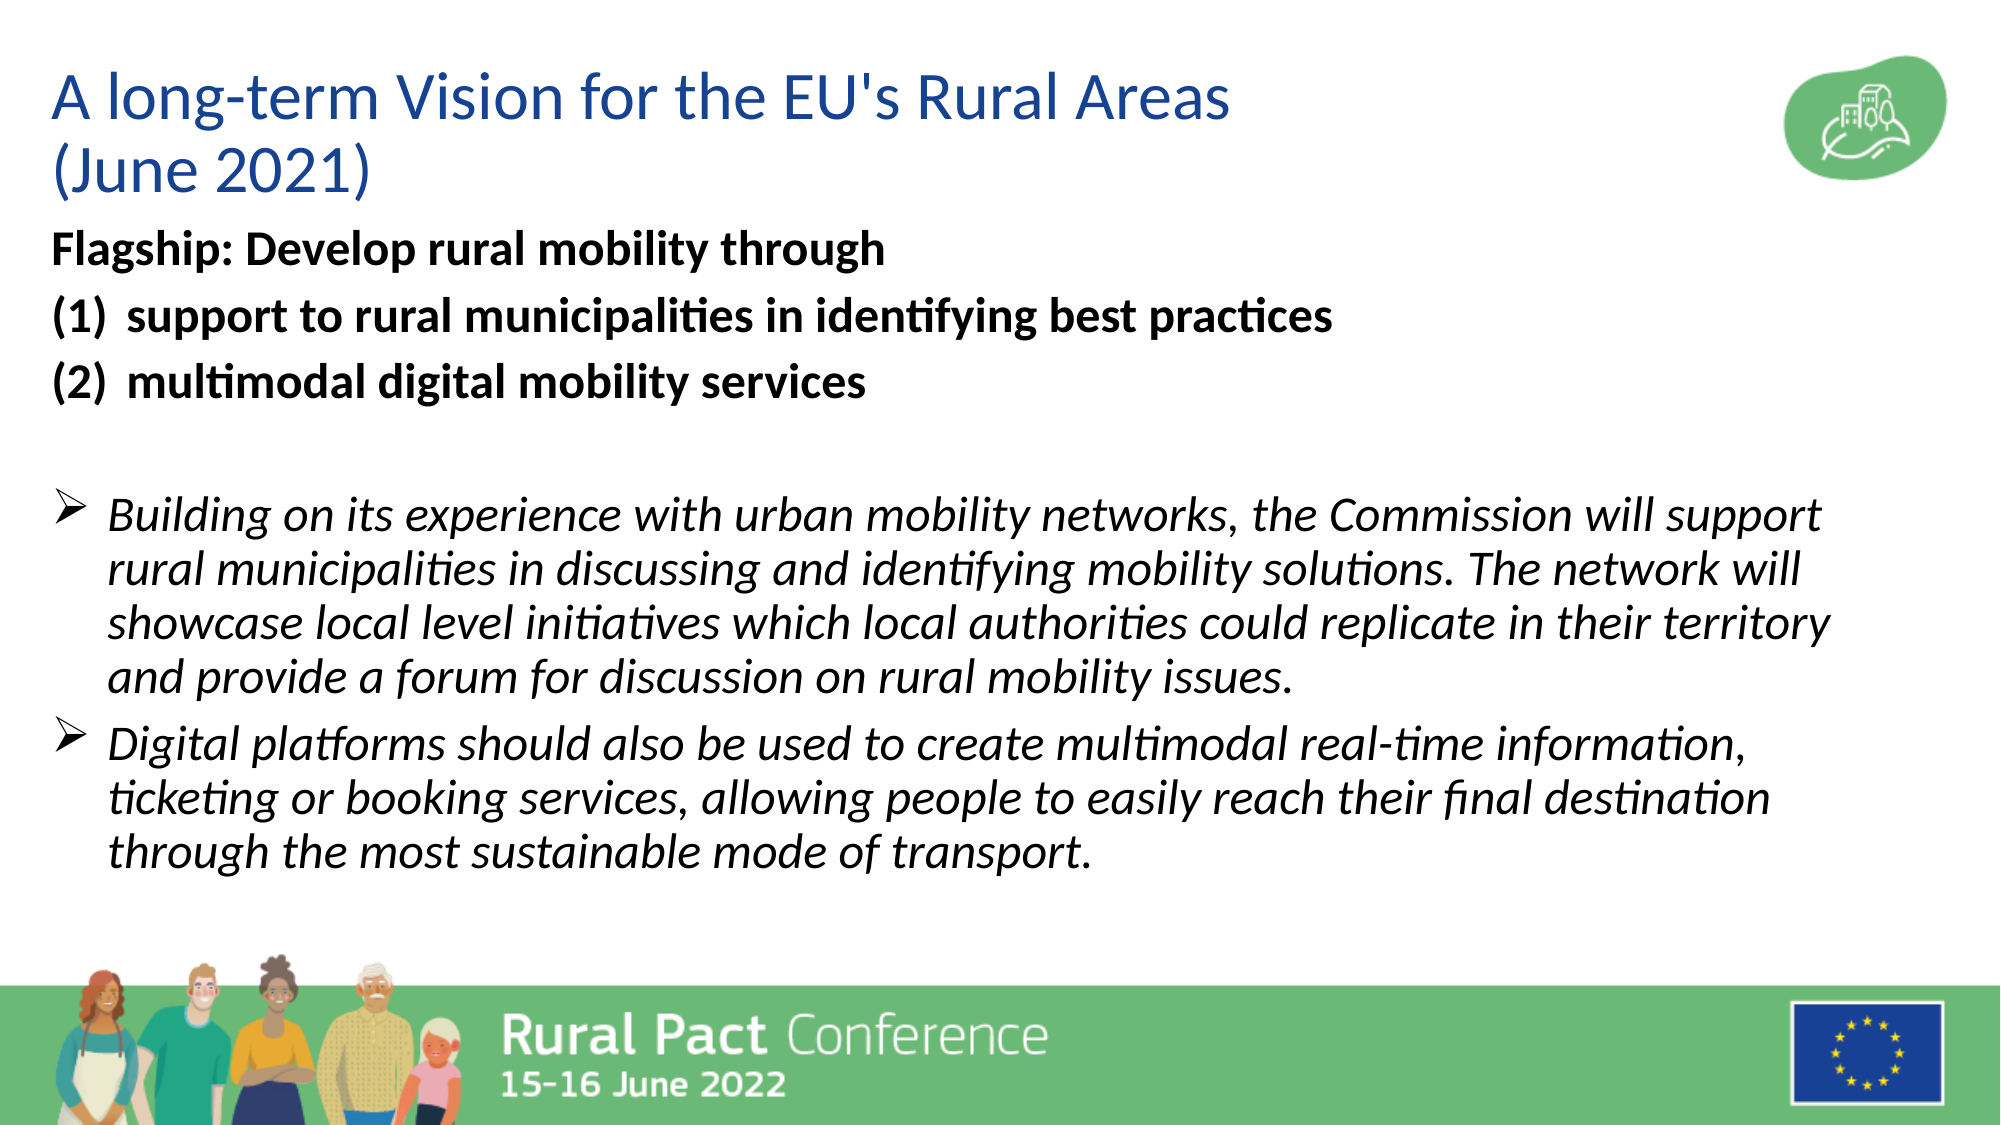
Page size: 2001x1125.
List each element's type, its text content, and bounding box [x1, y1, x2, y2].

subtitle Flagship: Develop rural mobility through support to rural municipalities in identifying best practices multimodal digital mobility services Building on its experience with urban mobility networks, the Commission will support rural municipalities in discussing and identifying mobility solutions. The network will showcase local level initiatives which local authorities could replicate in their territory and provide a forum for discussion on rural mobility issues. Digital platforms should also be used to create multimodal real-time information, ticketing or booking services, allowing people to easily reach their final destination through the most sustainable mode of transport. [36, 215, 1932, 884]
picture [0, 0, 2001, 1125]
text_box A long-term Vision for the EU's Rural Areas (June 2021) [36, 0, 1348, 215]
